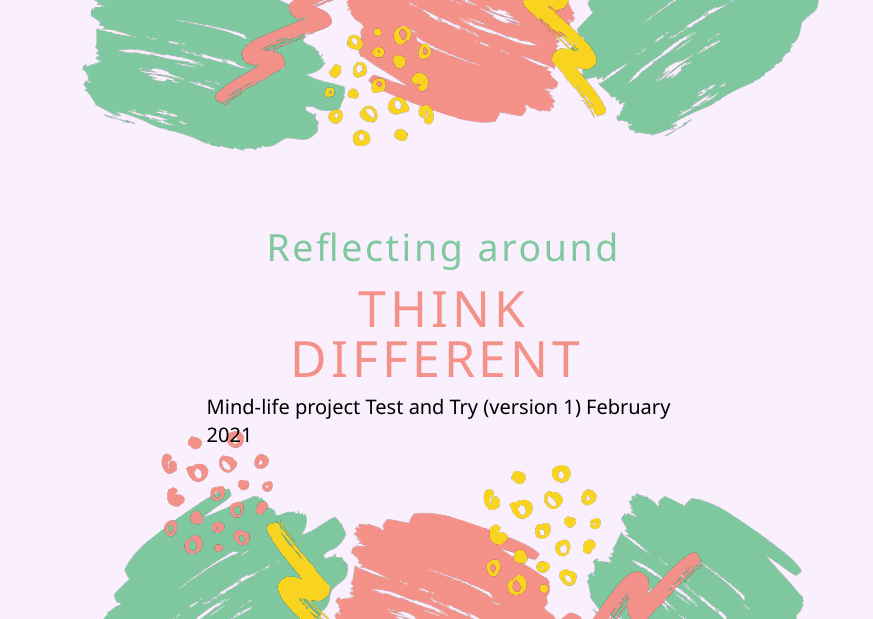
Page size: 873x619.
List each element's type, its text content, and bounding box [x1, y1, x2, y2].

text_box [262, 225, 626, 395]
text_box Mind-life project Test and Try (version 1) February 2021 [206, 390, 688, 447]
picture [80, 431, 862, 619]
picture [70, 0, 852, 165]
